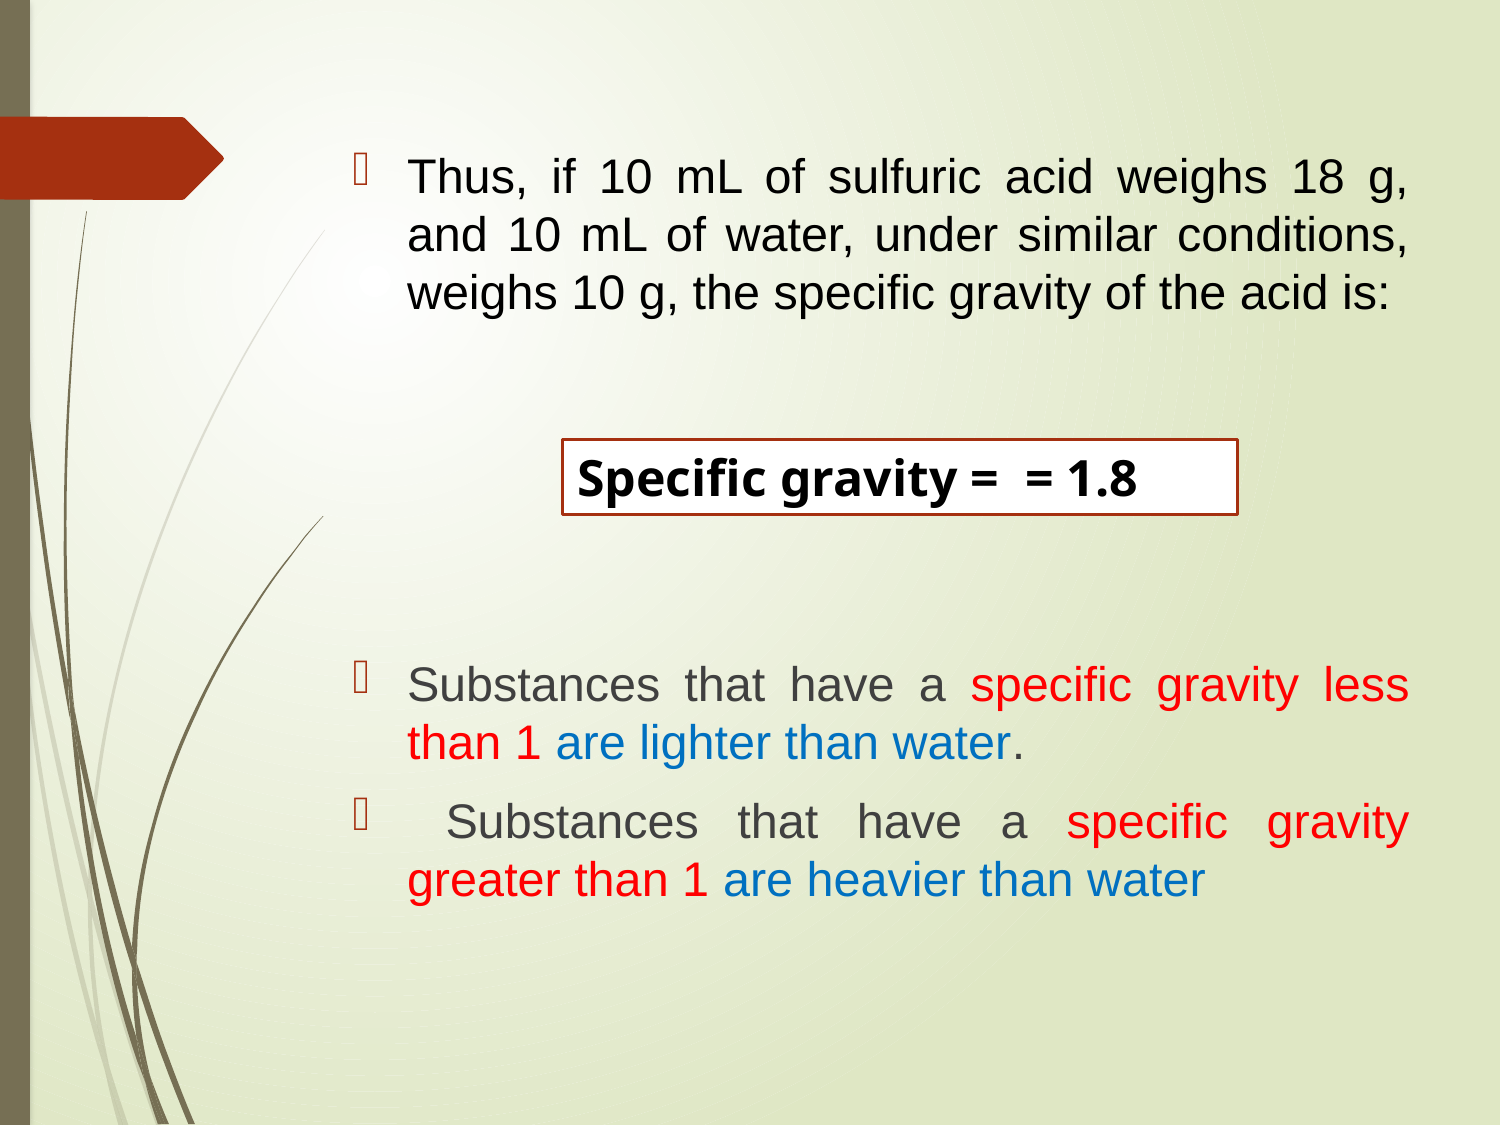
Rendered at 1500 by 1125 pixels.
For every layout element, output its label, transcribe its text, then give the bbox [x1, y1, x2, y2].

list Thus, if 10 mL of sulfuric acid weighs 18 g, and 10 mL of water, under similar conditions, weighs 10 g, the specific gravity of the acid is: Substances that have a specific gravity less than 1 are lighter than water. Substances that have a specific gravity greater than 1 are heavier than water [337, 137, 1425, 963]
